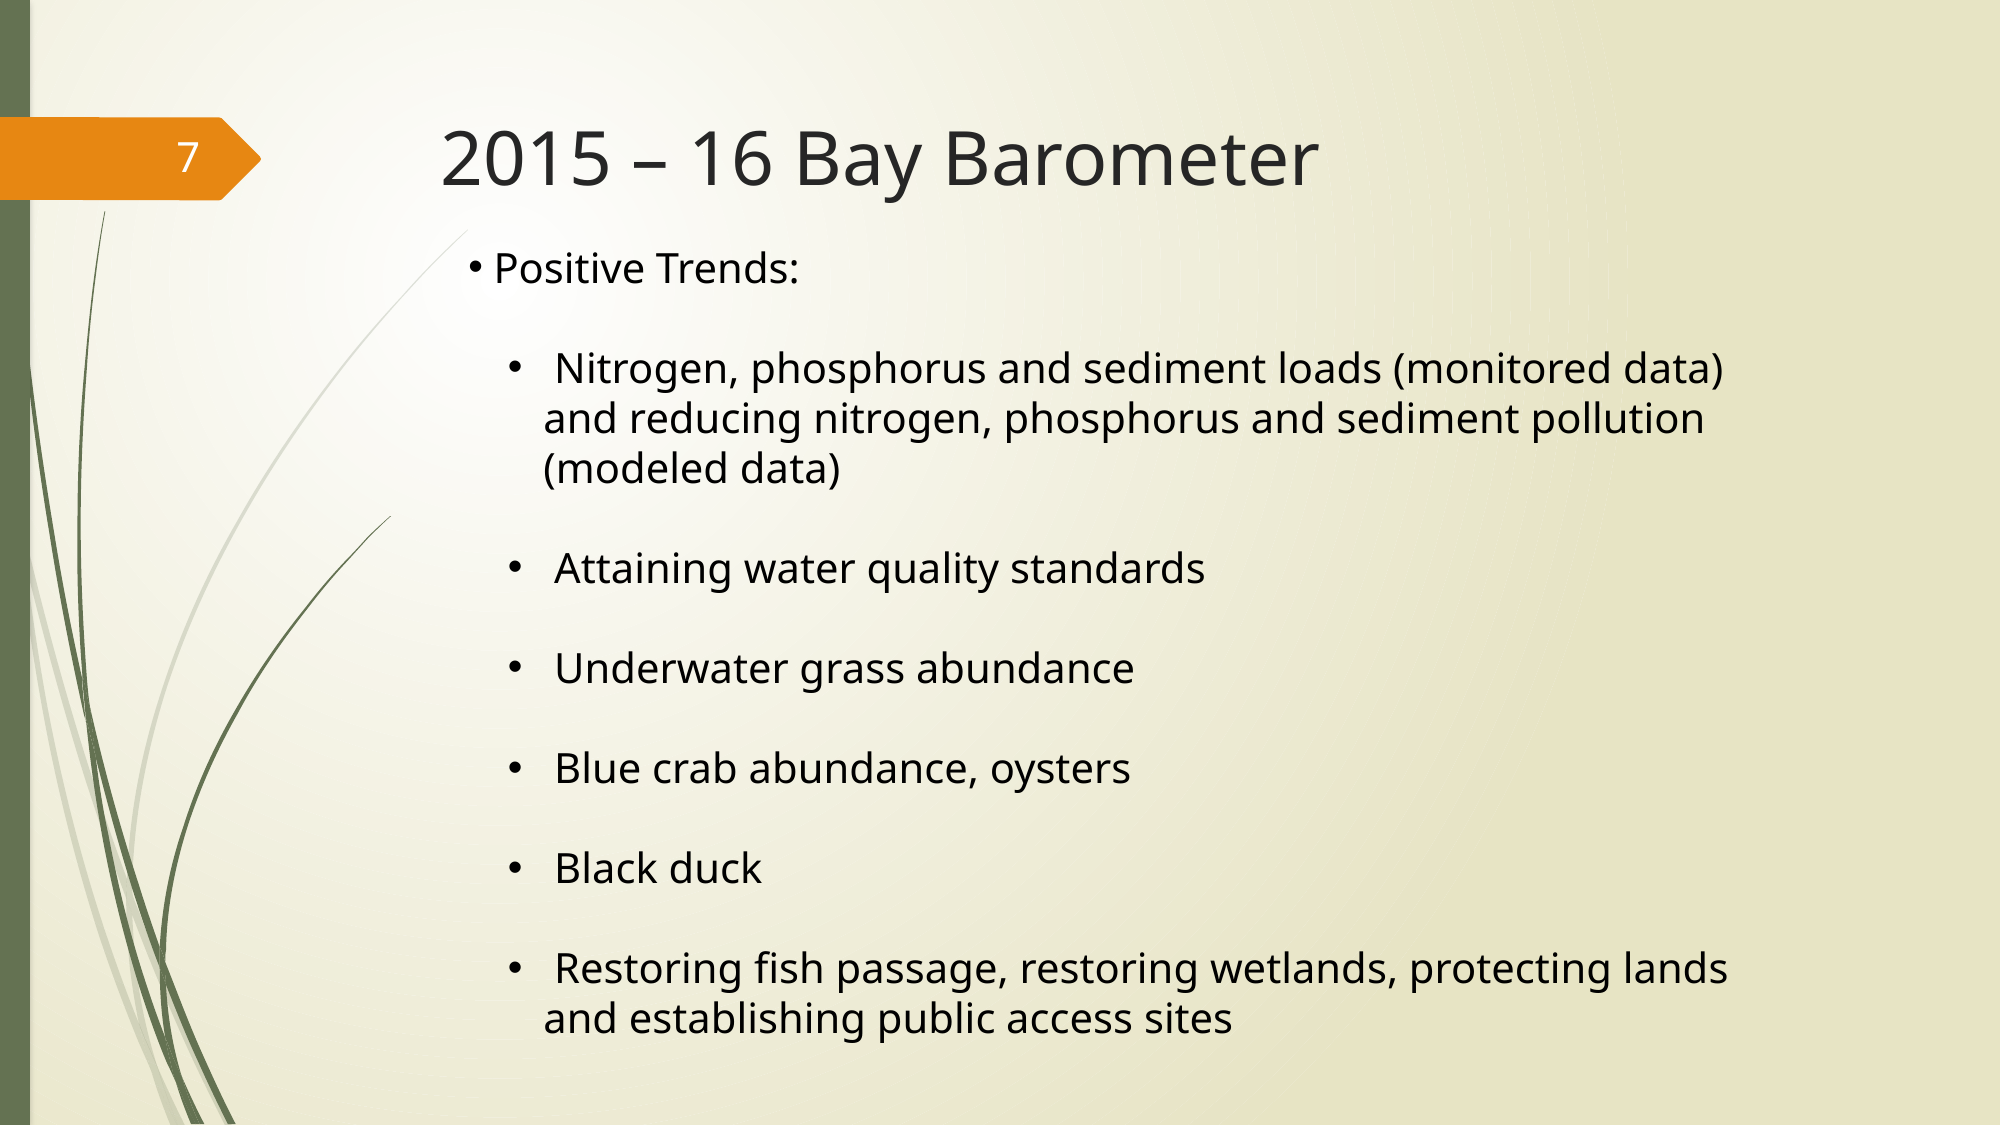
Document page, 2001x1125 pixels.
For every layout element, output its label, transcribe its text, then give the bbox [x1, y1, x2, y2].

title 2015 – 16 Bay Barometer [425, 102, 1888, 313]
slide_number 7 [87, 129, 216, 190]
text_box Positive Trends: Nitrogen, phosphorus and sediment loads (monitored data) and reducing nitrogen, phosphorus and sediment pollution (modeled data) Attaining water quality standards Underwater grass abundance Blue crab abundance, oysters Black duck Restoring fish passage, restoring wetlands, protecting lands and establishing public access sites [453, 234, 1807, 1050]
